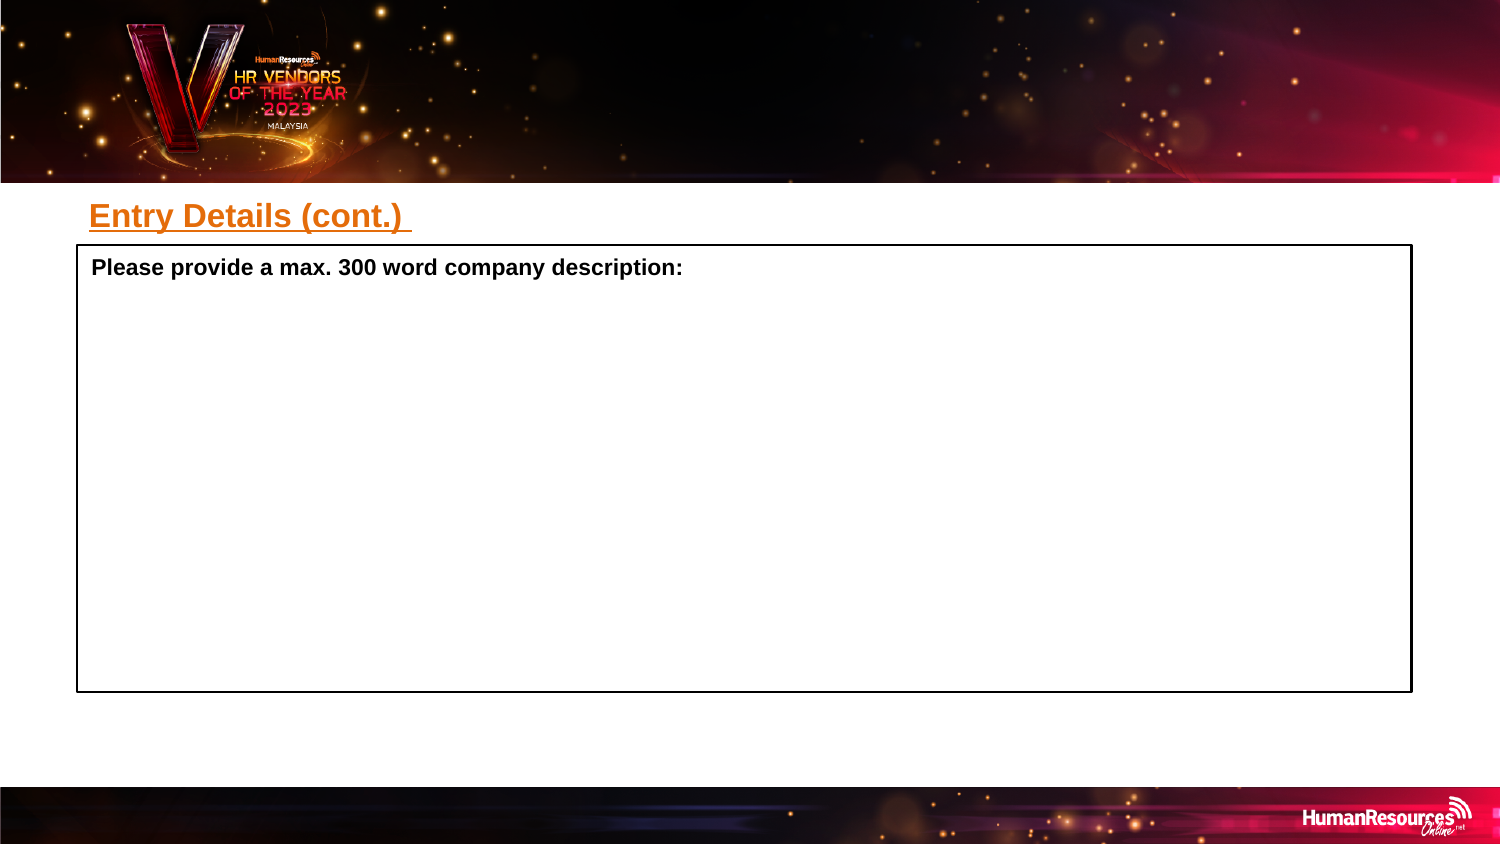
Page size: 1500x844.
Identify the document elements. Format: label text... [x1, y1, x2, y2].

text_box Entry Details (cont.) [73, 186, 874, 242]
picture [0, 0, 1500, 844]
text_box Please provide a max. 300 word company description: [76, 244, 1412, 692]
